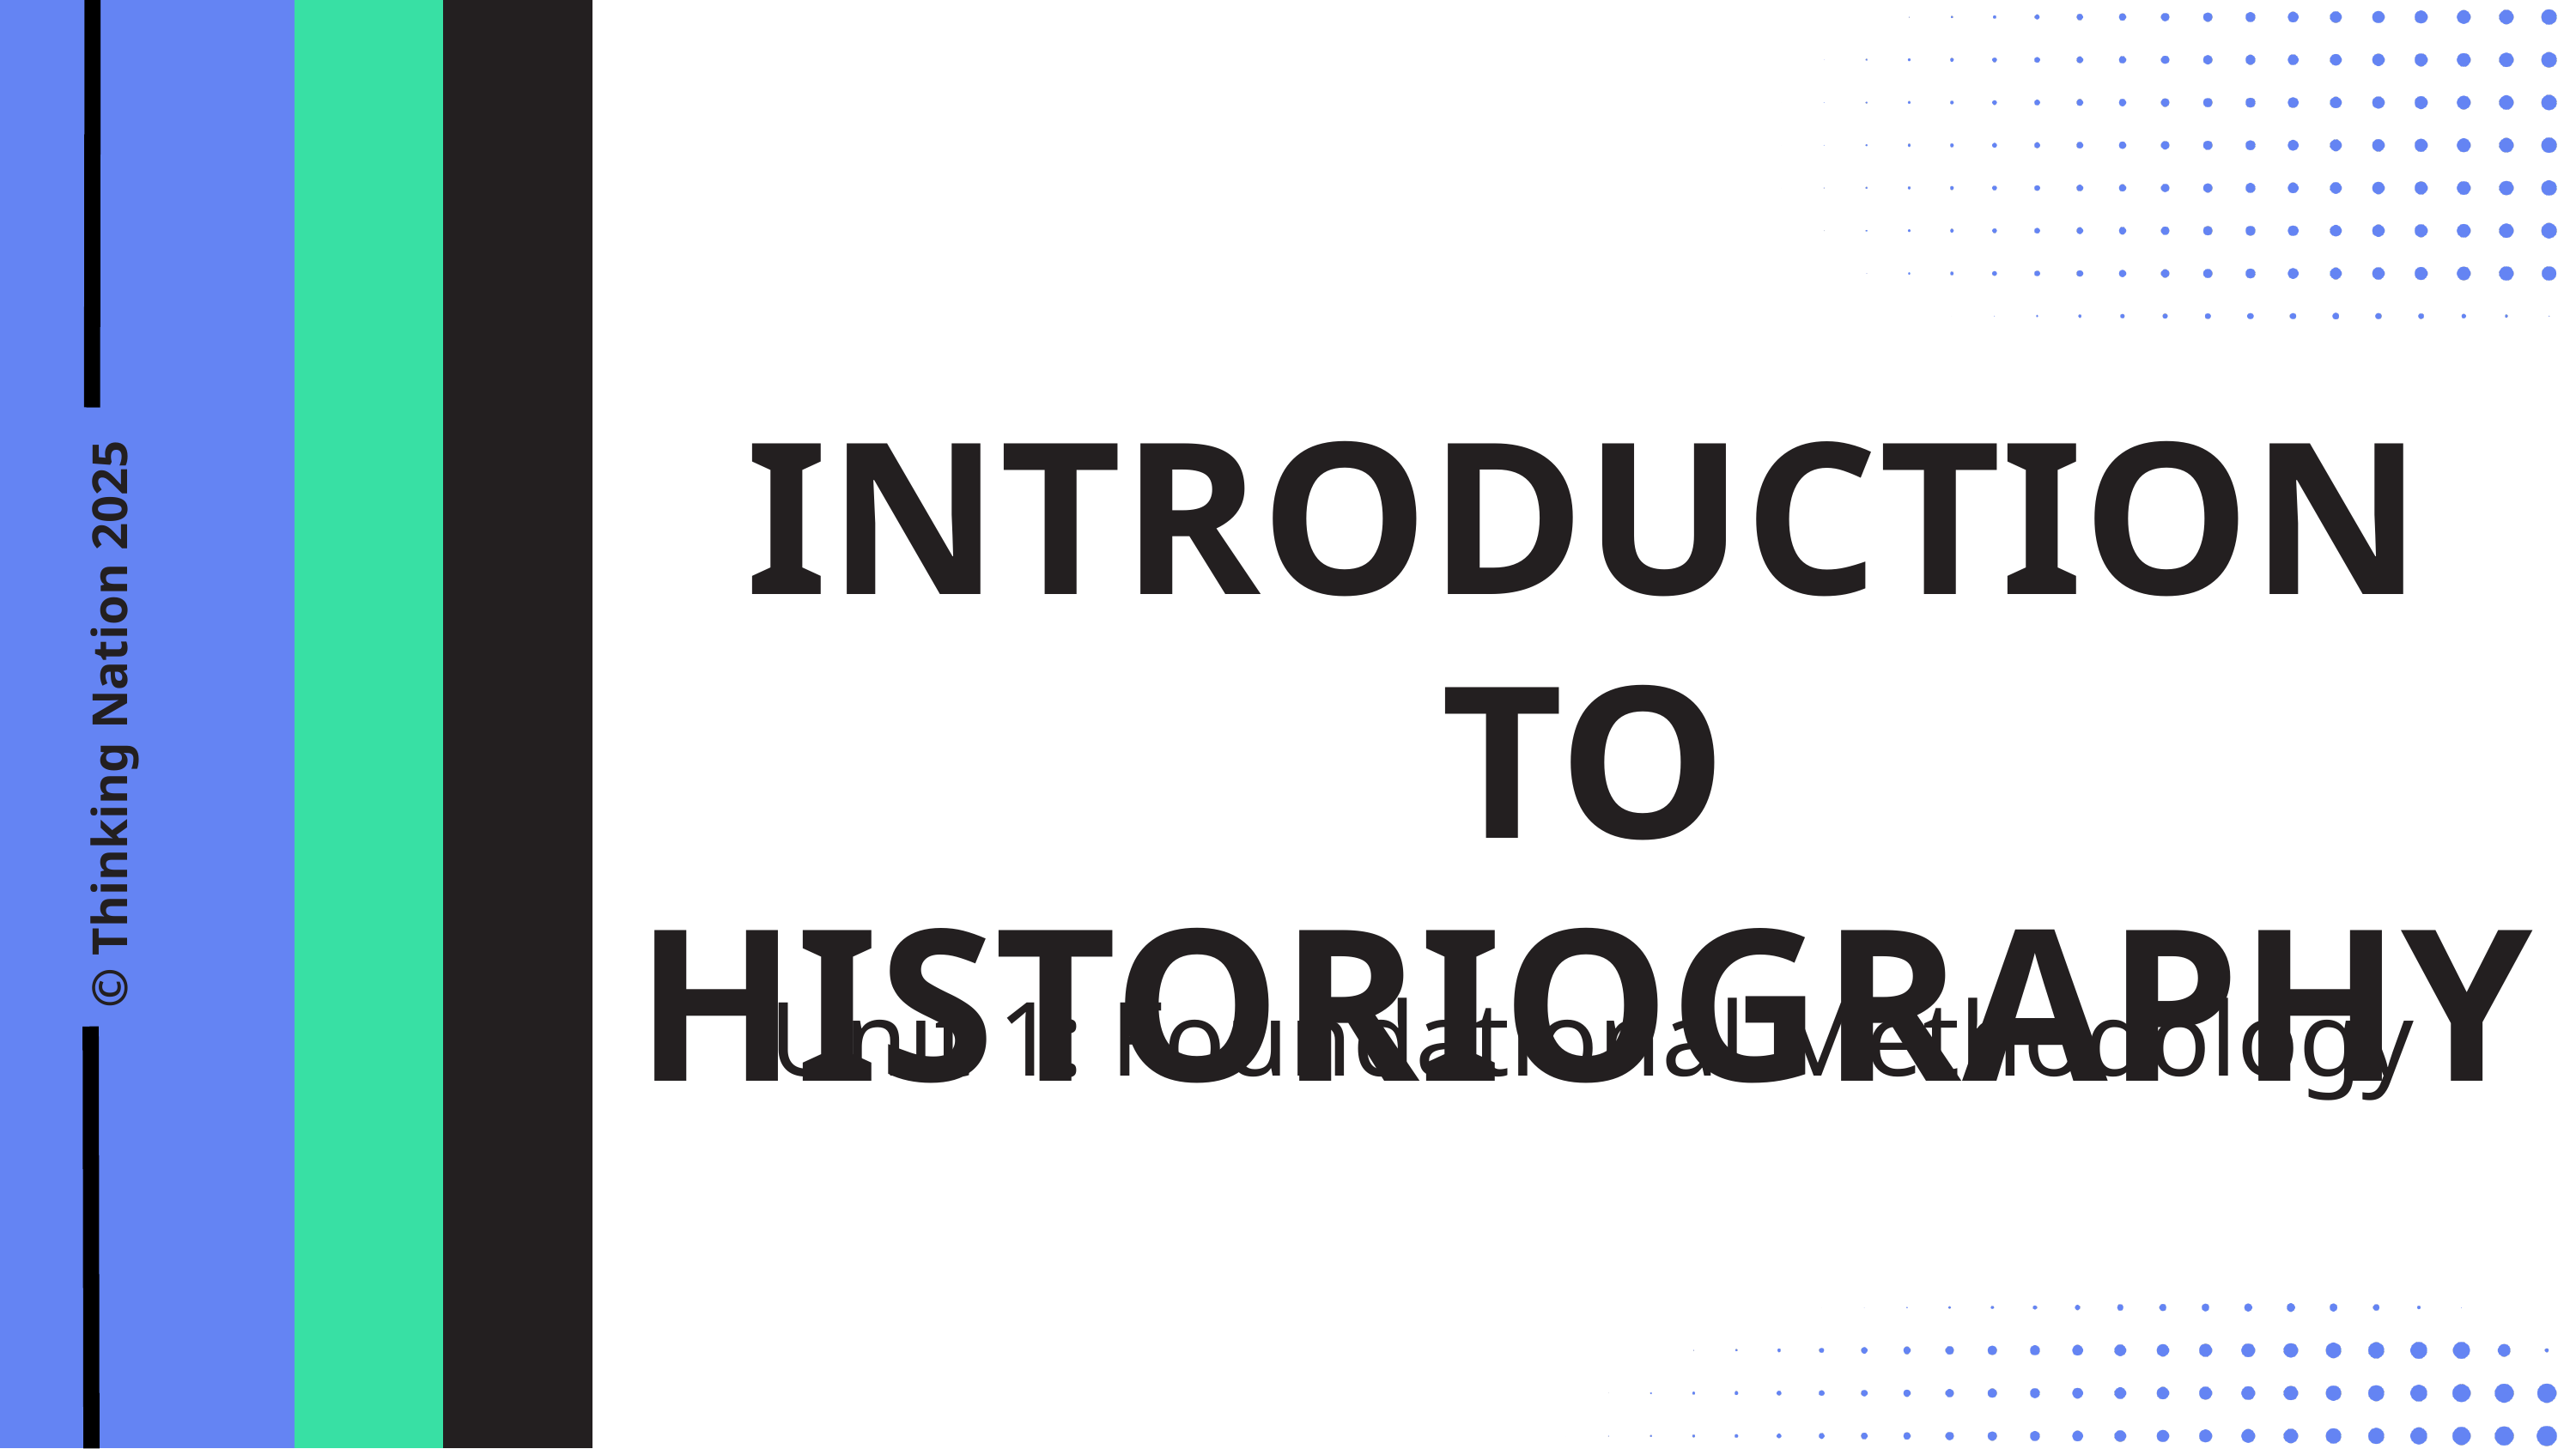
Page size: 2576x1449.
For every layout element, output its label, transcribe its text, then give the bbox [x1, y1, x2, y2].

text_box INTRODUCTION TO HISTORIOGRAPHY [599, 400, 2576, 1130]
text_box [1781, 0, 2576, 319]
text_box Unit 1: Foundational Methodology [631, 924, 2555, 1096]
text_box [1565, 1303, 2576, 1449]
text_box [0, 0, 593, 1449]
